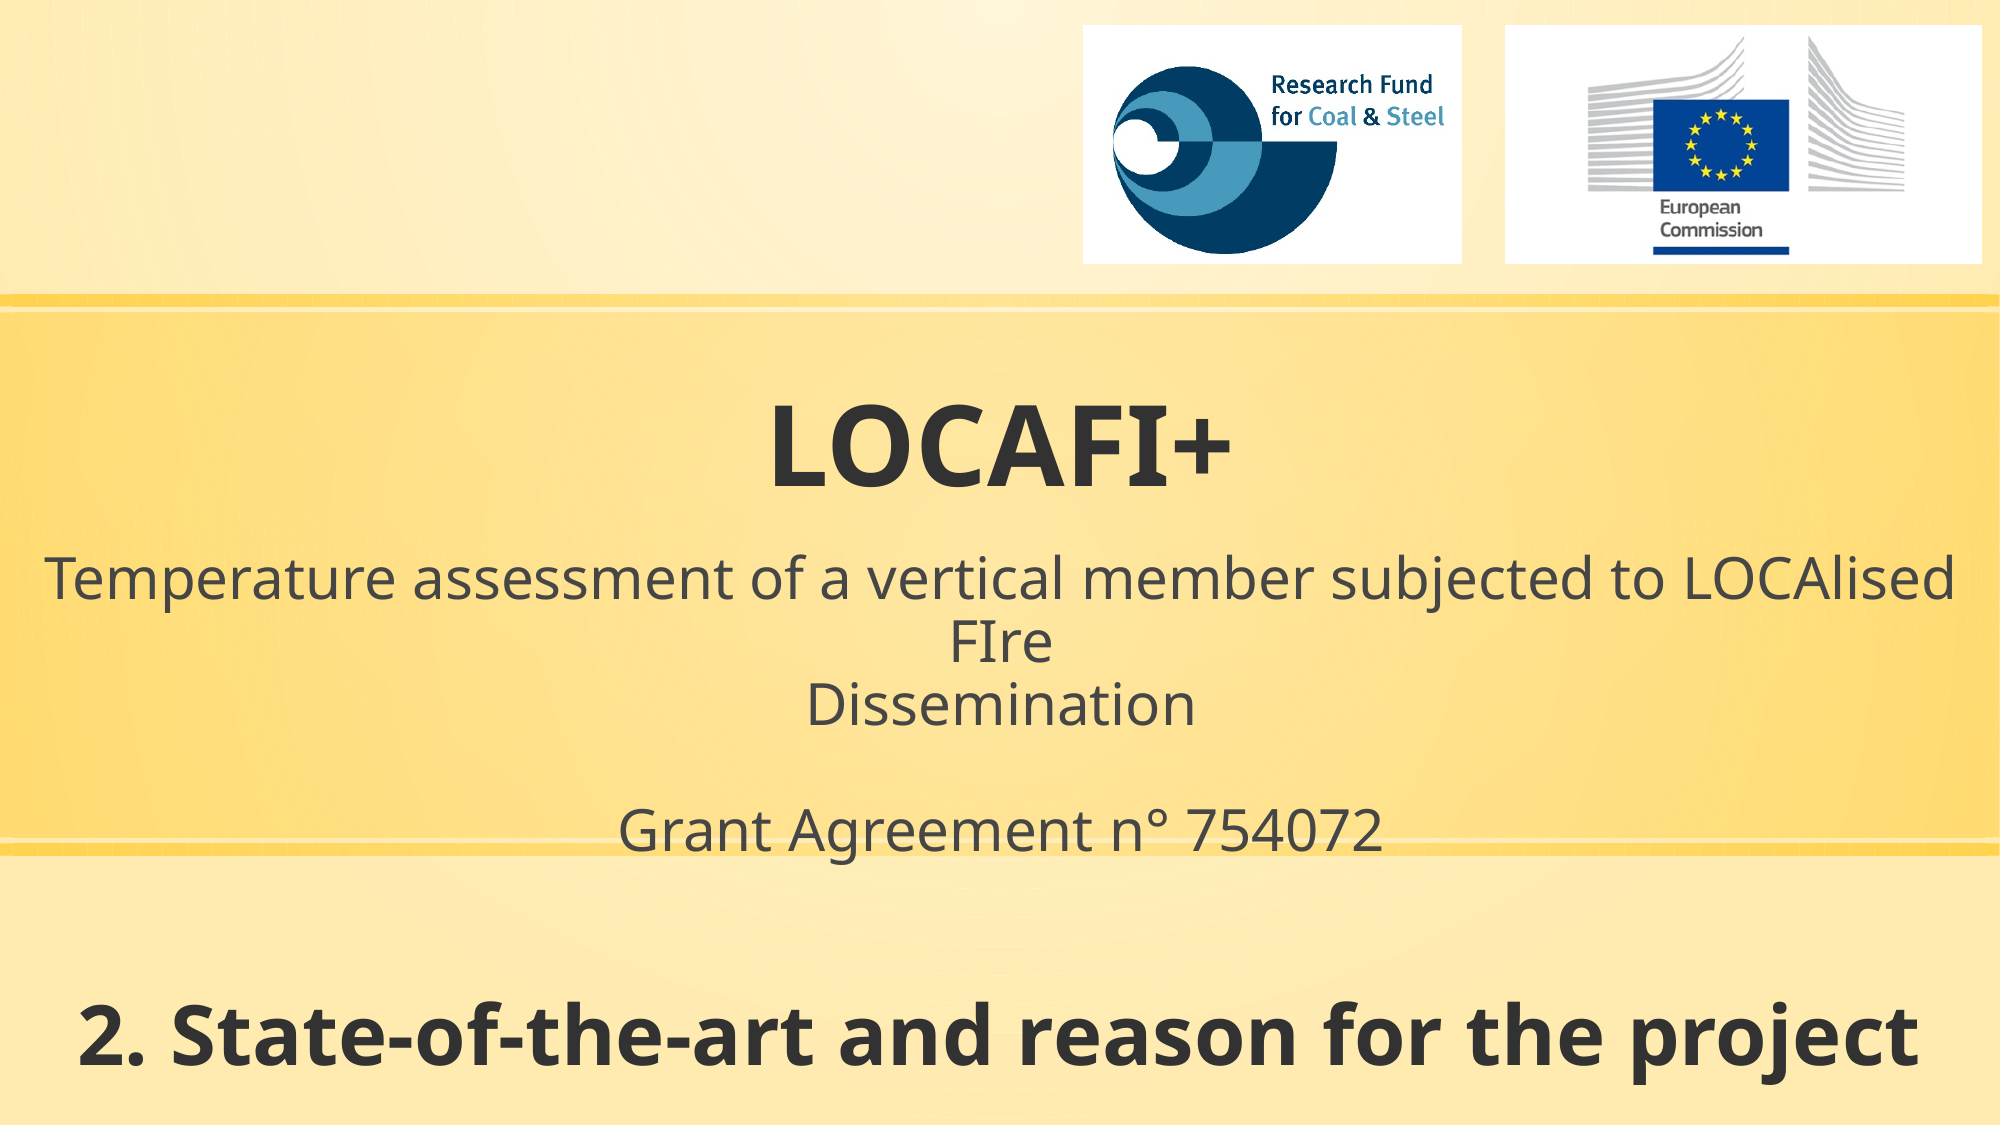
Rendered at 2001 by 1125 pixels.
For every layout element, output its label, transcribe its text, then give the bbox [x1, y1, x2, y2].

text_box [621, 826, 626, 838]
text_box [888, 820, 913, 838]
picture [1504, 25, 1982, 264]
title LOCAFI+ [212, 341, 1788, 518]
text_box [1253, 820, 1282, 838]
text_box [867, 820, 883, 838]
text_box [818, 843, 824, 850]
text_box [690, 820, 710, 838]
text_box [849, 843, 855, 856]
text_box [830, 843, 849, 851]
text_box [1359, 838, 1367, 843]
text_box [1354, 843, 1381, 850]
text_box [1200, 820, 1211, 838]
text_box [789, 843, 795, 850]
text_box [1115, 820, 1140, 838]
text_box [1310, 820, 1315, 834]
text_box [1008, 820, 1033, 838]
text_box 2. State-of-the-art and reason for the project [0, 891, 2000, 1091]
text_box [721, 820, 746, 838]
text_box [1223, 820, 1247, 838]
text_box [955, 820, 998, 838]
text_box [1328, 843, 1334, 850]
text_box [625, 843, 655, 851]
text_box [890, 843, 912, 851]
text_box [1073, 820, 1091, 838]
text_box [1291, 843, 1313, 851]
text_box [757, 843, 770, 851]
text_box [1194, 843, 1200, 850]
text_box [1222, 843, 1246, 851]
text_box [1010, 843, 1025, 851]
subtitle Temperature assessment of a vertical member subjected to LOCAlised FIre Dissemination Grant Agreement n° 754072 [21, 541, 1982, 820]
text_box [1078, 843, 1091, 851]
text_box [829, 820, 855, 838]
text_box [670, 820, 682, 827]
text_box [922, 843, 937, 851]
text_box [752, 820, 770, 838]
picture [1083, 25, 1462, 264]
text_box [794, 820, 819, 838]
text_box [1042, 820, 1067, 838]
text_box [686, 843, 710, 851]
text_box [1288, 820, 1293, 838]
text_box [831, 856, 855, 864]
text_box [1253, 838, 1283, 843]
text_box [920, 820, 945, 838]
